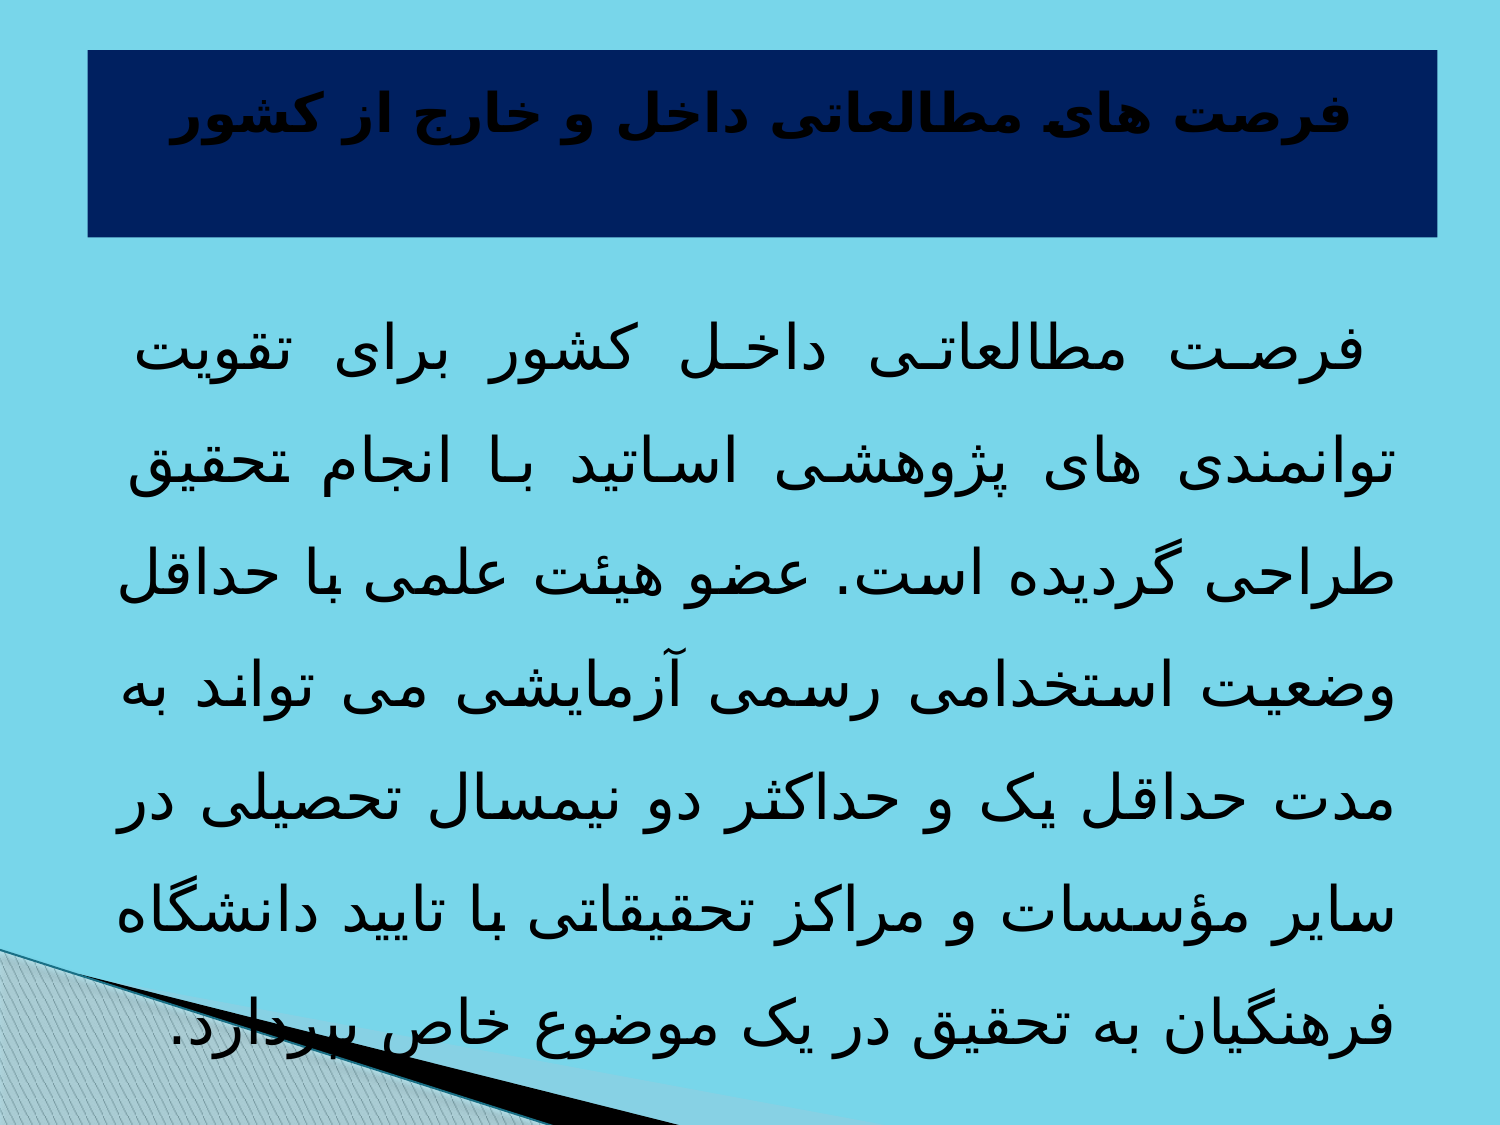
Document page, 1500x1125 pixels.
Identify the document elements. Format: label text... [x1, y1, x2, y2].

text_box فرصت مطالعاتی داخل کشور برای تقویت توانمندی های پژوهشی اساتید با انجام تحقیق طراحی گردیده است. عضو هیئت علمی با حداقل وضعیت استخدامی رسمی آزمایشی می تواند به مدت حداقل یک و حداکثر دو نیمسال تحصیلی در سایر مؤسسات و مراکز تحقیقاتی با تایید دانشگاه فرهنگیان به تحقیق در یک موضوع خاص بپردازد. [99, 262, 1413, 1125]
list [75, 243, 1425, 986]
title فرصت های مطالعاتی داخل و خارج از کشور [87, 50, 1438, 238]
